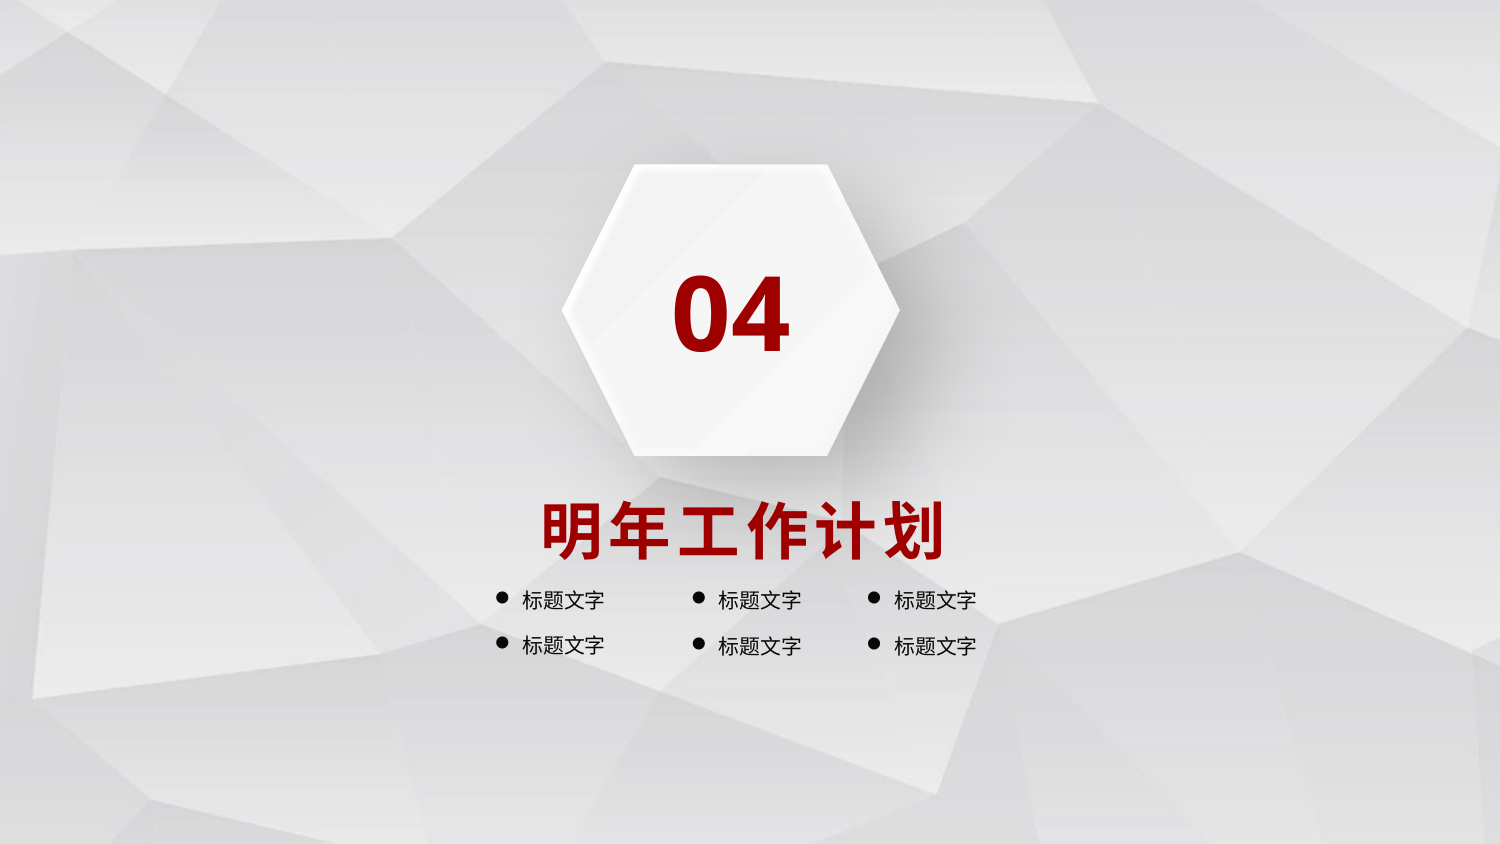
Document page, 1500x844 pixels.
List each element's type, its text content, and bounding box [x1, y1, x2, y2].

picture [0, 0, 1500, 844]
text_box 明年工作计划 [525, 484, 962, 575]
text_box 标题文字 [494, 587, 824, 613]
text_box 标题文字 [690, 633, 866, 659]
text_box 标题文字 [866, 588, 1196, 614]
text_box 标题文字 [494, 632, 824, 658]
text_box 标题文字 [866, 633, 1196, 659]
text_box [561, 164, 917, 456]
text_box 标题文字 [690, 588, 866, 614]
